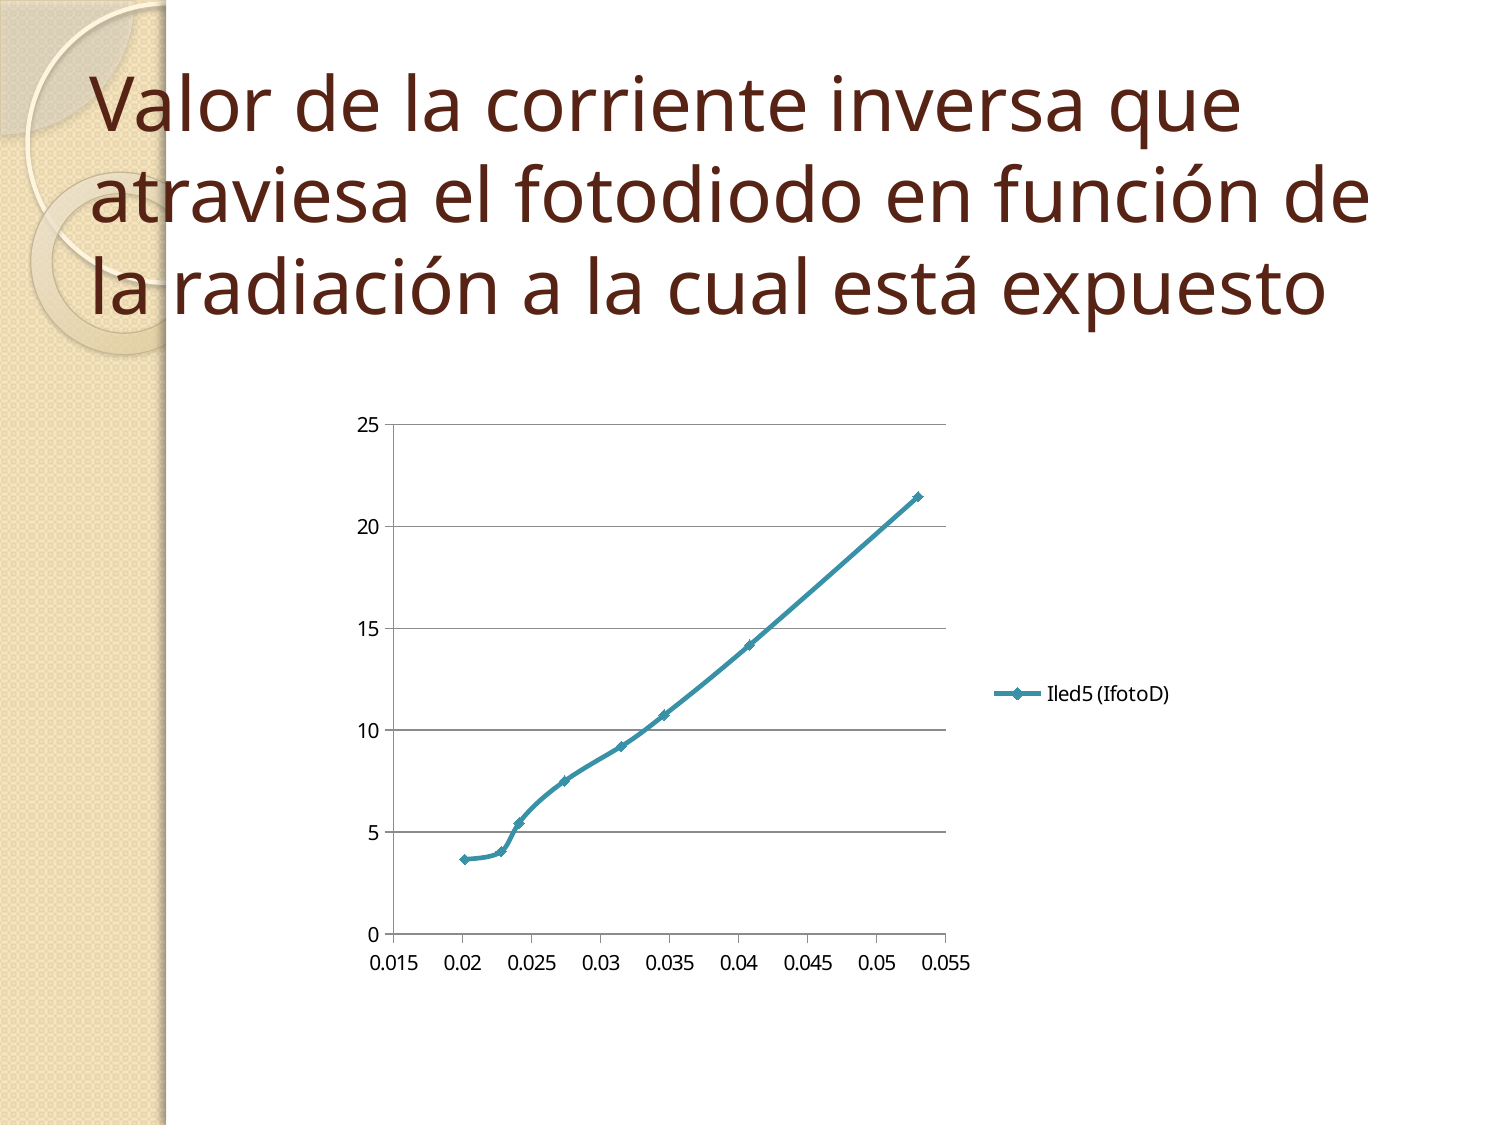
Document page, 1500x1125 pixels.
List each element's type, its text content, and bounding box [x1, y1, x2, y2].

title Valor de la corriente inversa que atraviesa el fotodiodo en función de la radiación a la cual está expuesto [75, 45, 1425, 340]
chart [339, 398, 1189, 990]
